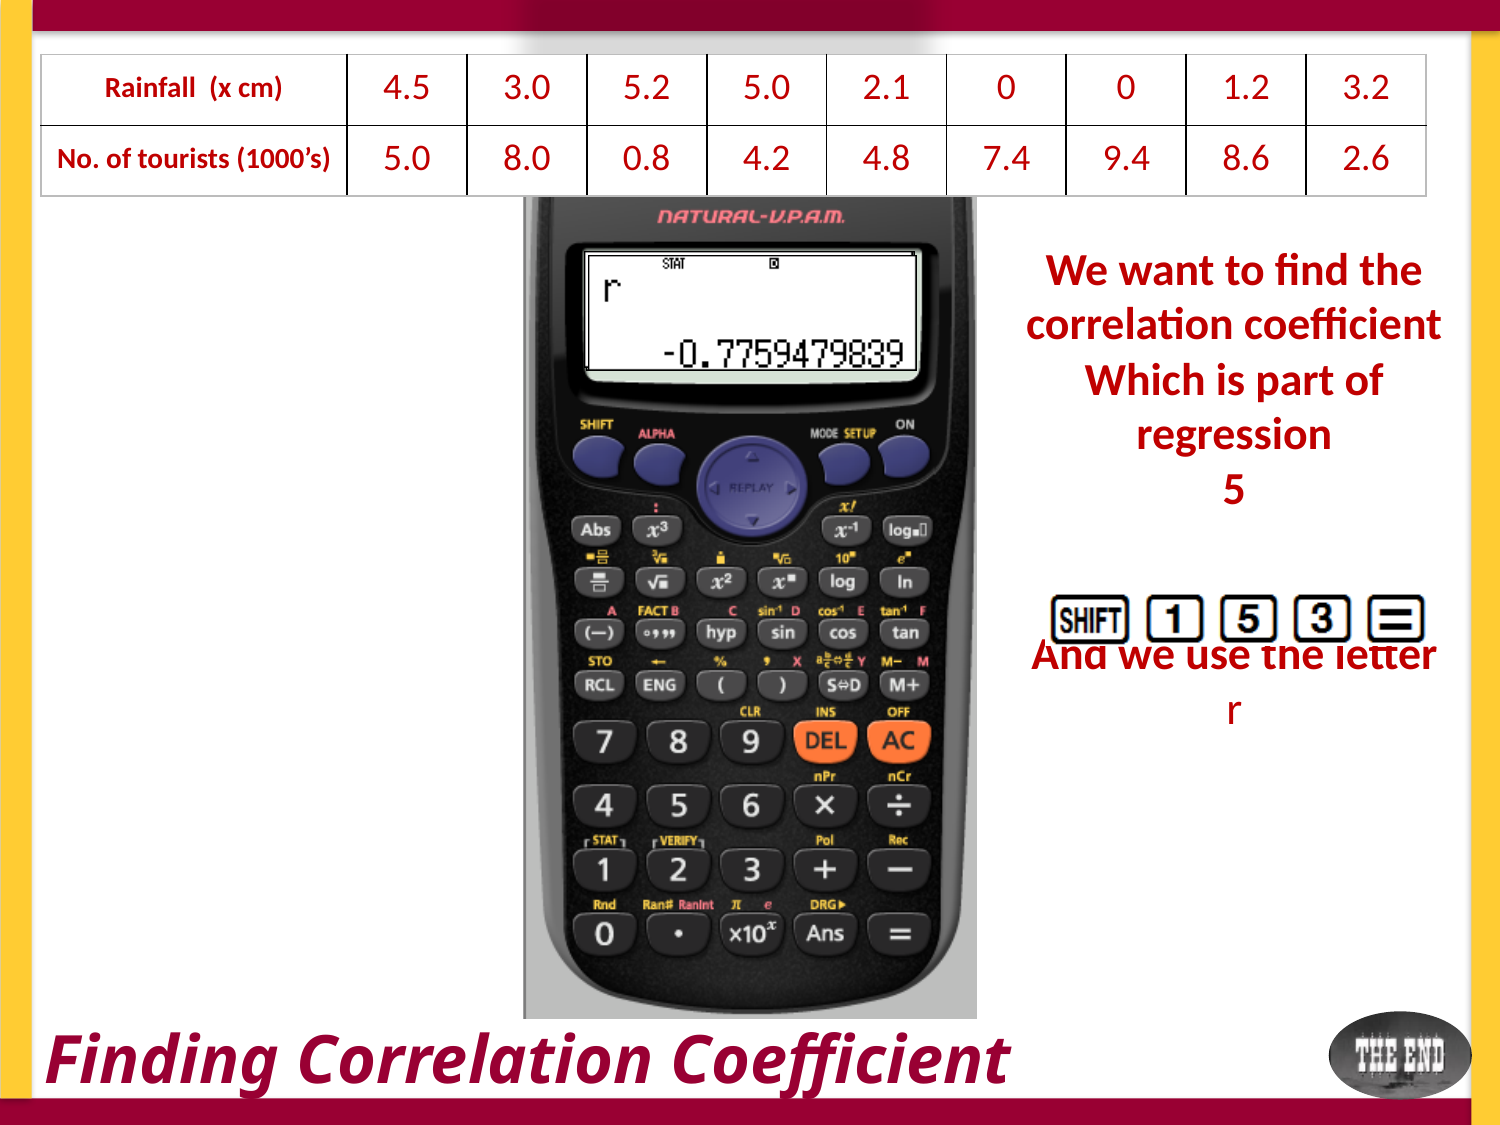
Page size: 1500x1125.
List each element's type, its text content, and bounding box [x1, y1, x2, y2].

text_box We want to find the correlation coefficient Which is part of regression 5 And we use the letter r [1009, 231, 1459, 742]
picture [1045, 587, 1432, 646]
picture [523, 197, 977, 1019]
picture [1328, 1011, 1472, 1100]
